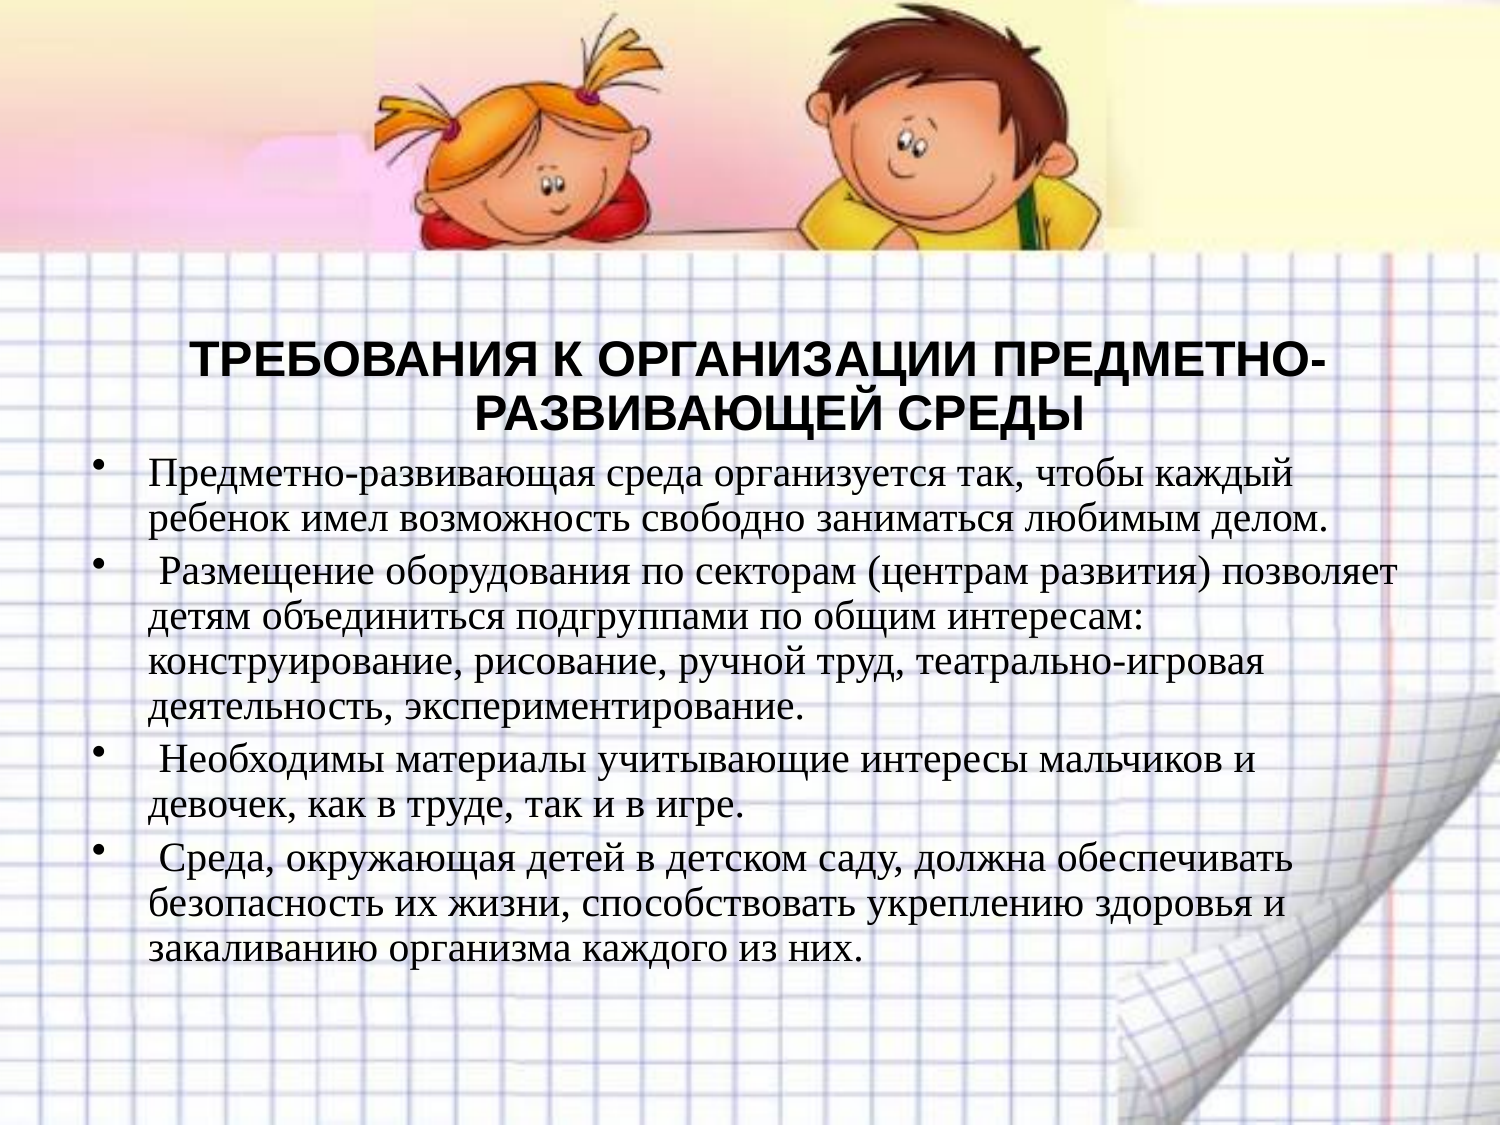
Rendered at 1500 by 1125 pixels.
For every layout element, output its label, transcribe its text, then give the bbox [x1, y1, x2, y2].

list ТРЕБОВАНИЯ К ОРГАНИЗАЦИИ ПРЕДМЕТНО-РАЗВИВАЮЩЕЙ СРЕДЫ Предметно-развивающая среда организуется так, чтобы каждый ребенок имел возможность свободно заниматься любимым делом. Размещение оборудования по секторам (центрам развития) позволяет детям объединиться подгруппами по общим интересам: конструирование, рисование, ручной труд, театрально-игровая деятельность, экспериментирование. Необходимы материалы учитывающие интересы мальчиков и девочек, как в труде, так и в игре. Среда, окружающая детей в детском саду, должна обеспечивать безопасность их жизни, способствовать укреплению здоровья и закаливанию организма каждого из них. [76, 326, 1428, 1051]
picture [0, 0, 1500, 1125]
